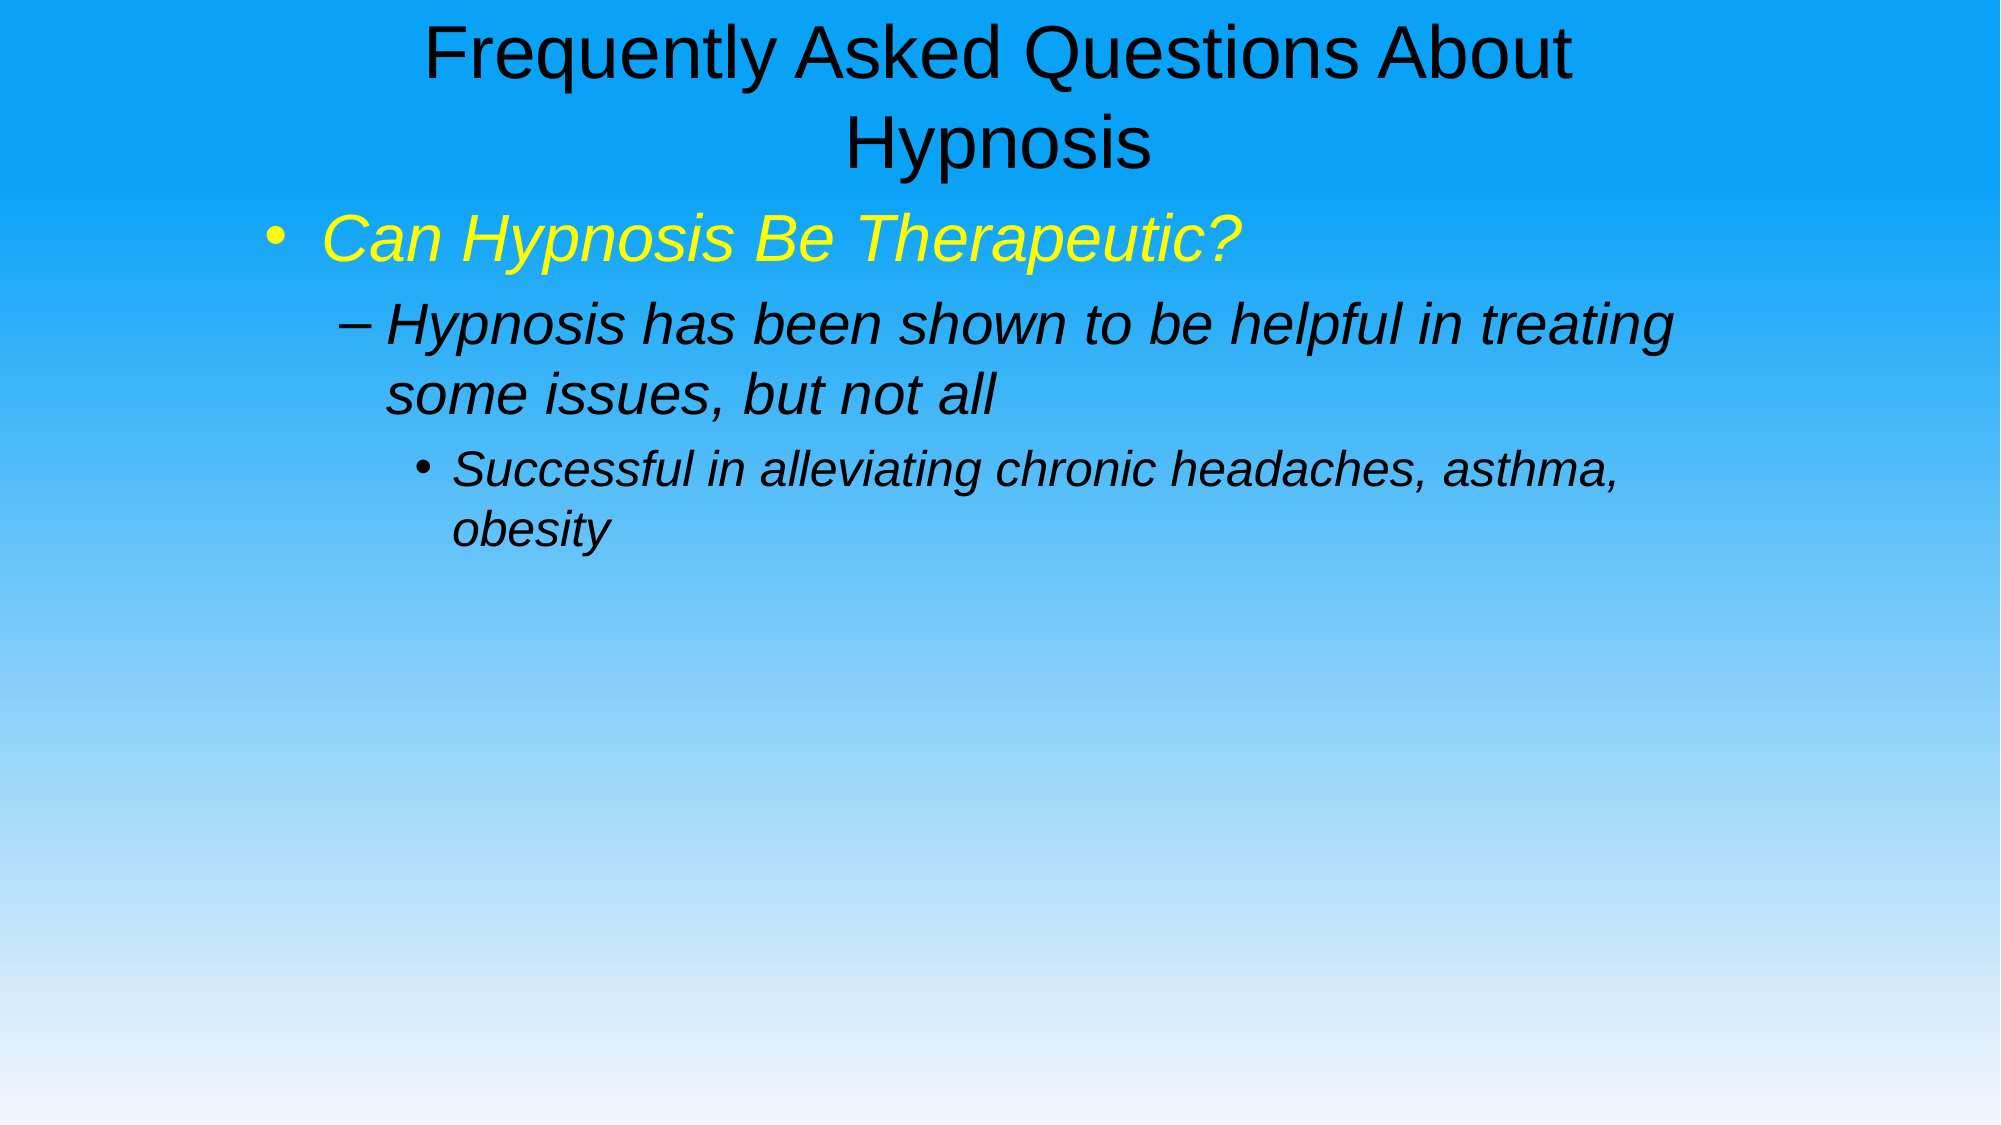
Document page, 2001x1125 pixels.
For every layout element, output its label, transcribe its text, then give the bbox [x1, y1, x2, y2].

text_box Can Hypnosis Be Therapeutic? Hypnosis has been shown to be helpful in treating some issues, but not all Successful in alleviating chronic headaches, asthma, obesity [249, 187, 1750, 930]
title Frequently Asked Questions About Hypnosis [248, 0, 1749, 168]
